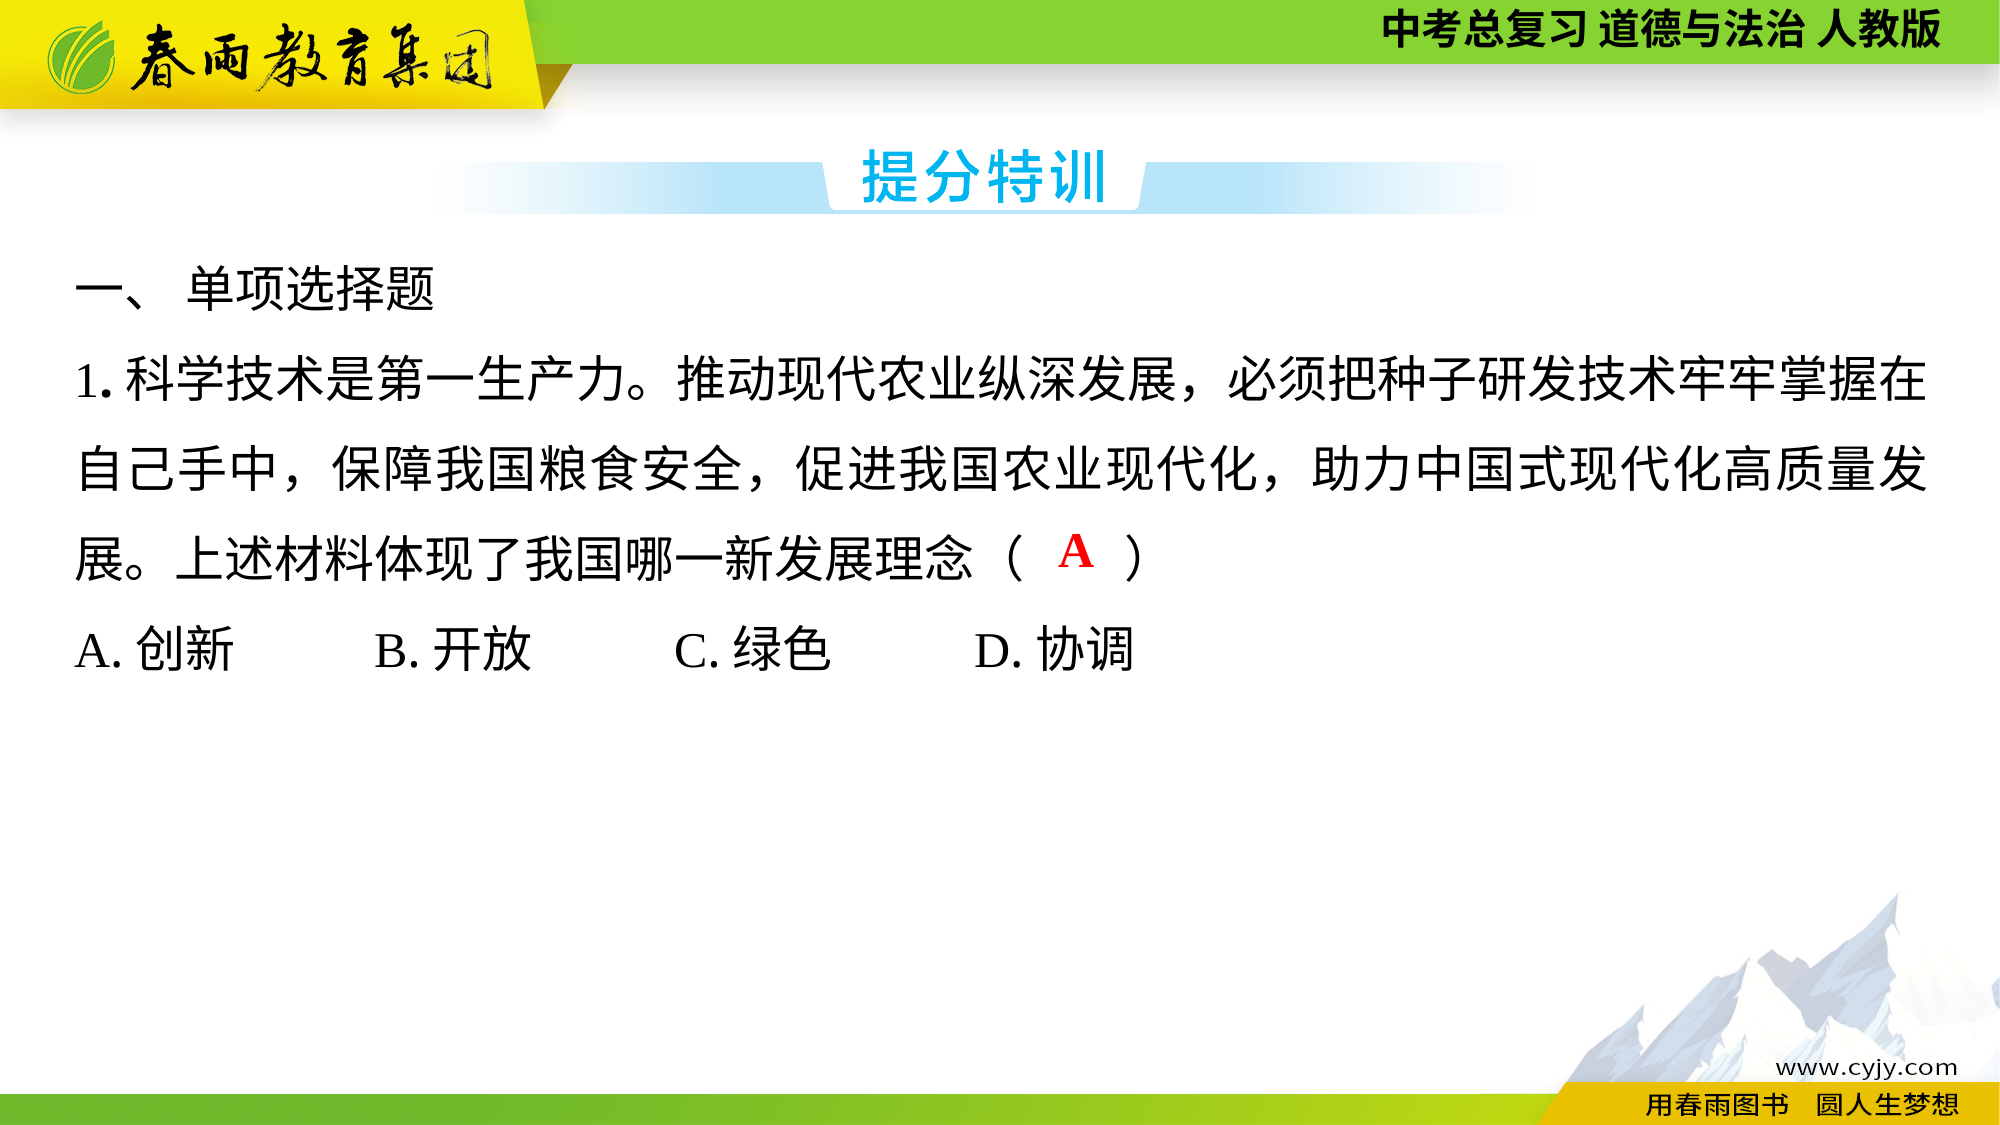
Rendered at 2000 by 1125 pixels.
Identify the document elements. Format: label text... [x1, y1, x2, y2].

text_box A [1043, 510, 1110, 586]
picture [0, 0, 2000, 1125]
list 一、 单项选择题 1.科学技术是第一生产力。推动现代农业纵深发展，必须把种子研发技术牢牢掌握在自己手中，保障我国粮食安全，促进我国农业现代化，助力中国式现代化高质量发展。上述材料体现了我国哪一新发展理念（ ） A.创新 B.开放 C.绿色 D.协调 [59, 219, 1944, 678]
